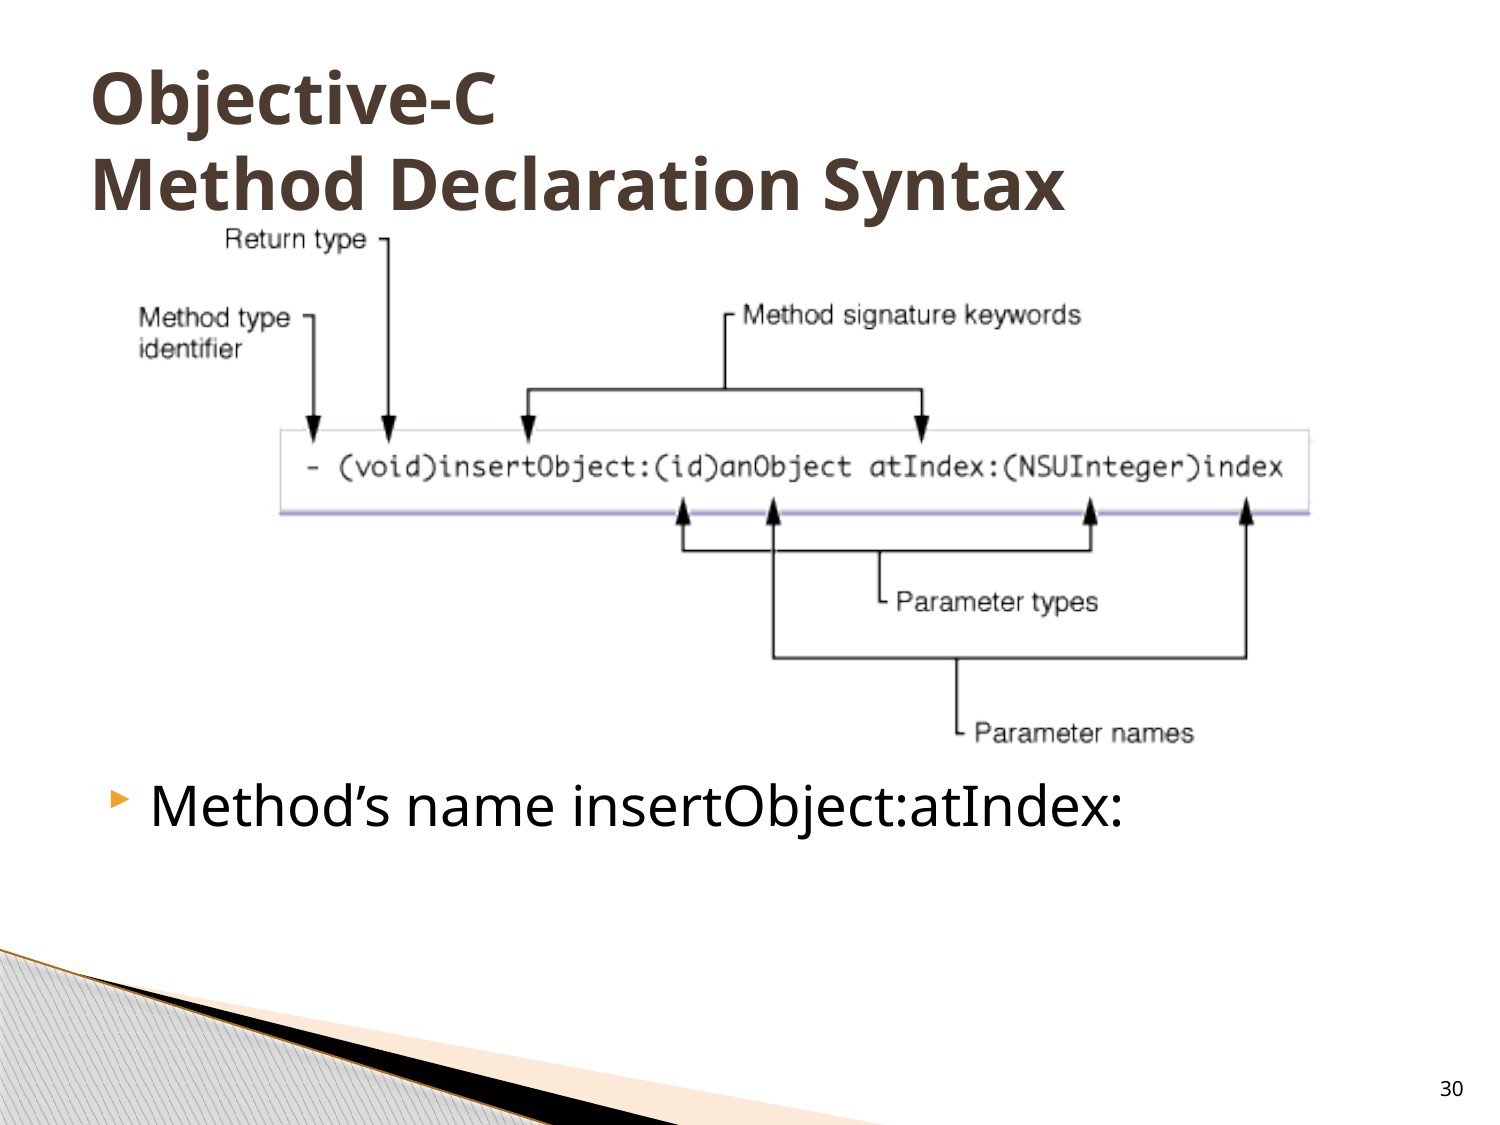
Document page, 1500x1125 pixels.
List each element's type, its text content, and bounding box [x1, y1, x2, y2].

slide_number 30 [1418, 1051, 1479, 1112]
list Method’s name insertObject:atIndex: [75, 762, 1425, 1088]
title Objective-C Method Declaration Syntax [75, 45, 1425, 233]
picture [137, 224, 1313, 758]
